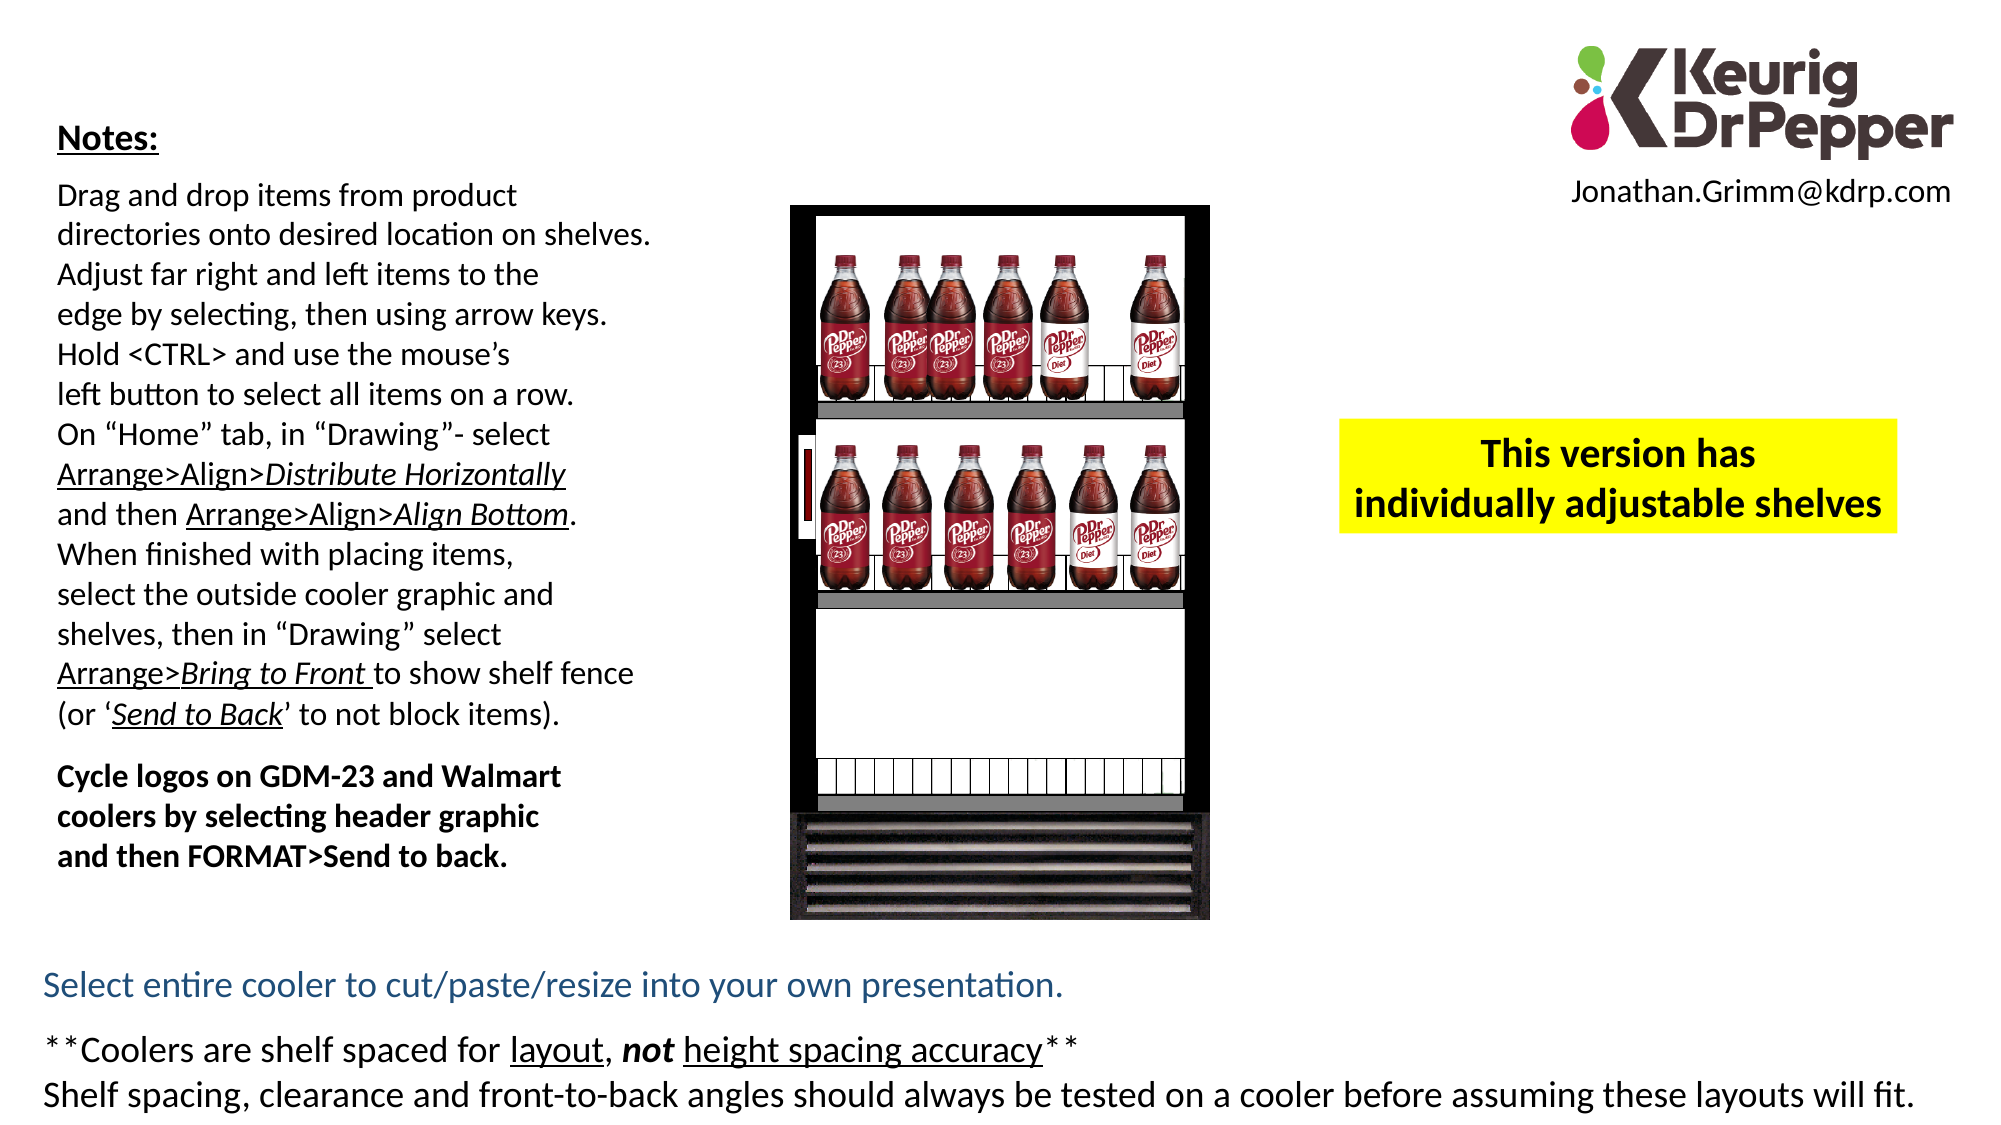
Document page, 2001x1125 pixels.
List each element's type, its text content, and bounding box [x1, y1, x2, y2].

text_box Jonathan.Grimm@kdrp.com [1556, 161, 1968, 217]
text_box This version has individually adjustable shelves [1339, 418, 1898, 534]
text_box Select entire cooler to cut/paste/resize into your own presentation. **Coolers are shelf spaced for layout, not height spacing accuracy** Shelf spacing, clearance and front-to-back angles should always be tested on a cooler before assuming these layouts will fit. [28, 952, 1990, 1125]
picture [790, 205, 1210, 920]
picture [1559, 29, 1964, 176]
text_box Notes: Drag and drop items from product directories onto desired location on shelves. Adjust far right and left items to the edge by selecting, then using arrow keys. Hold <CTRL> and use the mouse’s left button to select all items on a row. On “Home” tab, in “Drawing”- select Arrange>Align>Distribute Horizontally and then Arrange>Align>Align Bottom. When finished with placing items, select the outside cooler graphic and shelves, then in “Drawing” select Arrange>Bring to Front to show shelf fence (or ‘Send to Back’ to not block items). Cycle logos on GDM-23 and Walmart coolers by selecting header graphic and then FORMAT>Send to back. [42, 105, 671, 952]
